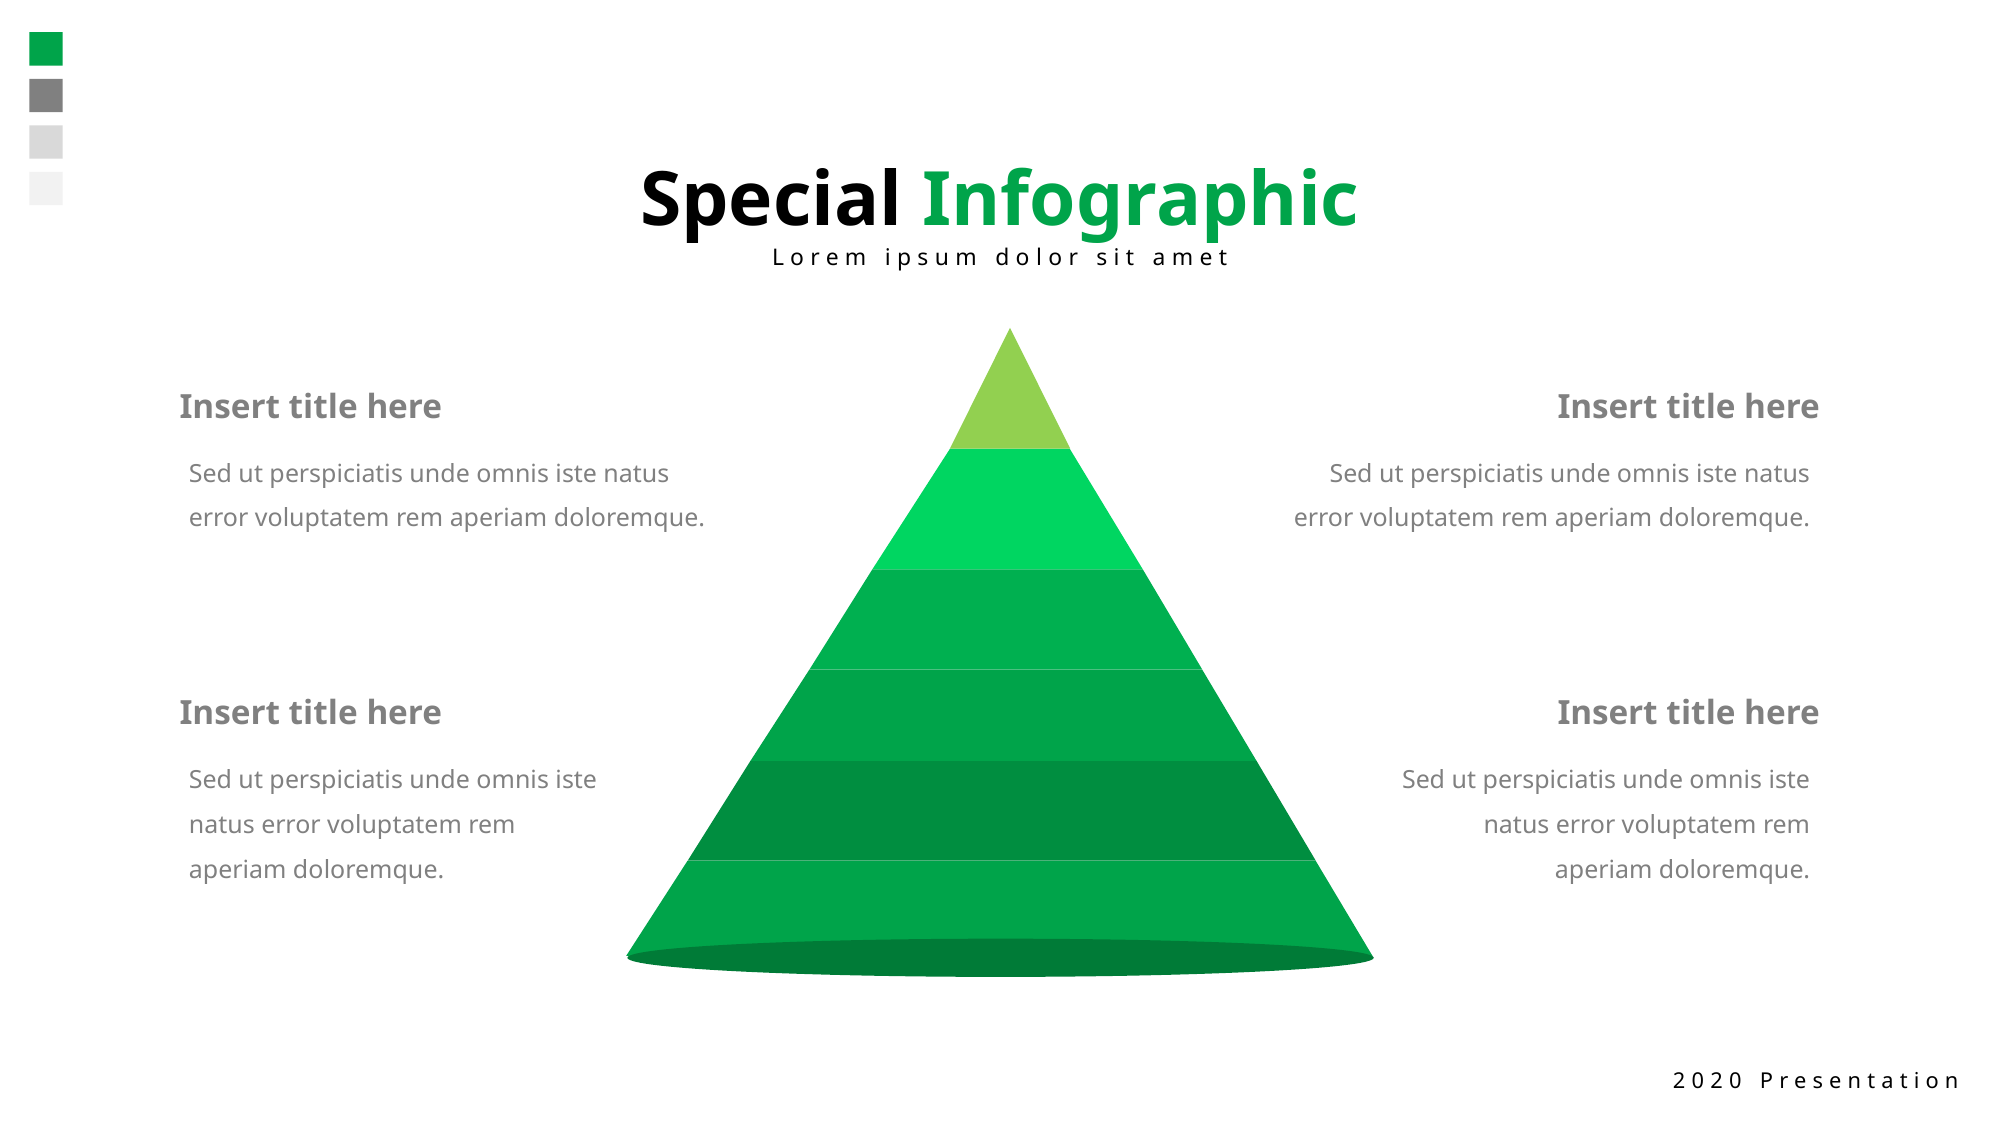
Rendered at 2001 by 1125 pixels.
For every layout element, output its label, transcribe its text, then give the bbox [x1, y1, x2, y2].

text_box Insert title here [1542, 377, 1836, 433]
text_box Sed ut perspiciatis unde omnis iste natus error voluptatem rem aperiam doloremque. [1374, 740, 1826, 891]
text_box Insert title here [164, 683, 458, 739]
text_box Sed ut perspiciatis unde omnis iste natus error voluptatem rem aperiam doloremque. [174, 740, 626, 891]
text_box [29, 32, 63, 206]
text_box 2020 Presentation [1599, 1059, 1974, 1101]
text_box Insert title here [164, 377, 458, 433]
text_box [555, 142, 1445, 279]
text_box Sed ut perspiciatis unde omnis iste natus error voluptatem rem aperiam doloremque. [174, 434, 626, 540]
text_box Insert title here [1542, 683, 1836, 739]
text_box Sed ut perspiciatis unde omnis iste natus error voluptatem rem aperiam doloremque. [1374, 434, 1826, 540]
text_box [626, 327, 1374, 977]
